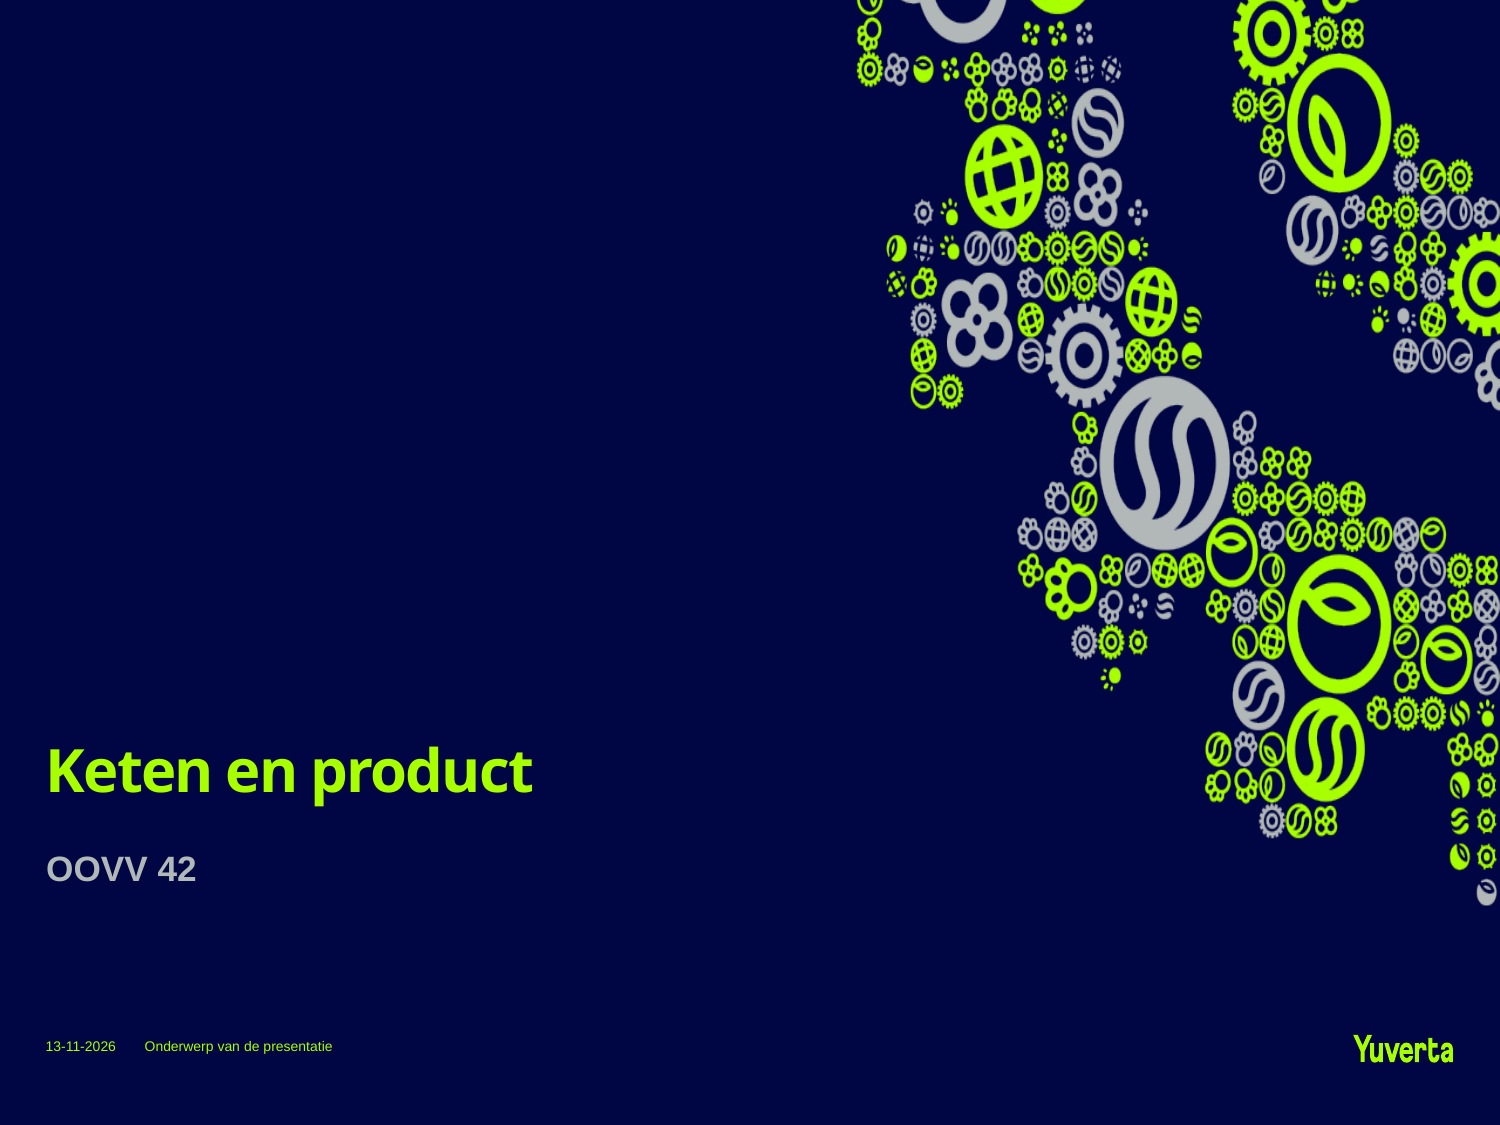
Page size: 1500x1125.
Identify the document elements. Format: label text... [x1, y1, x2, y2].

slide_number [45, 1037, 145, 1073]
footer Onderwerp van de presentatie [145, 1037, 750, 1073]
picture [0, 0, 1500, 1125]
subtitle OOVV 42 [46, 845, 990, 1006]
title Keten en product [45, 463, 990, 805]
